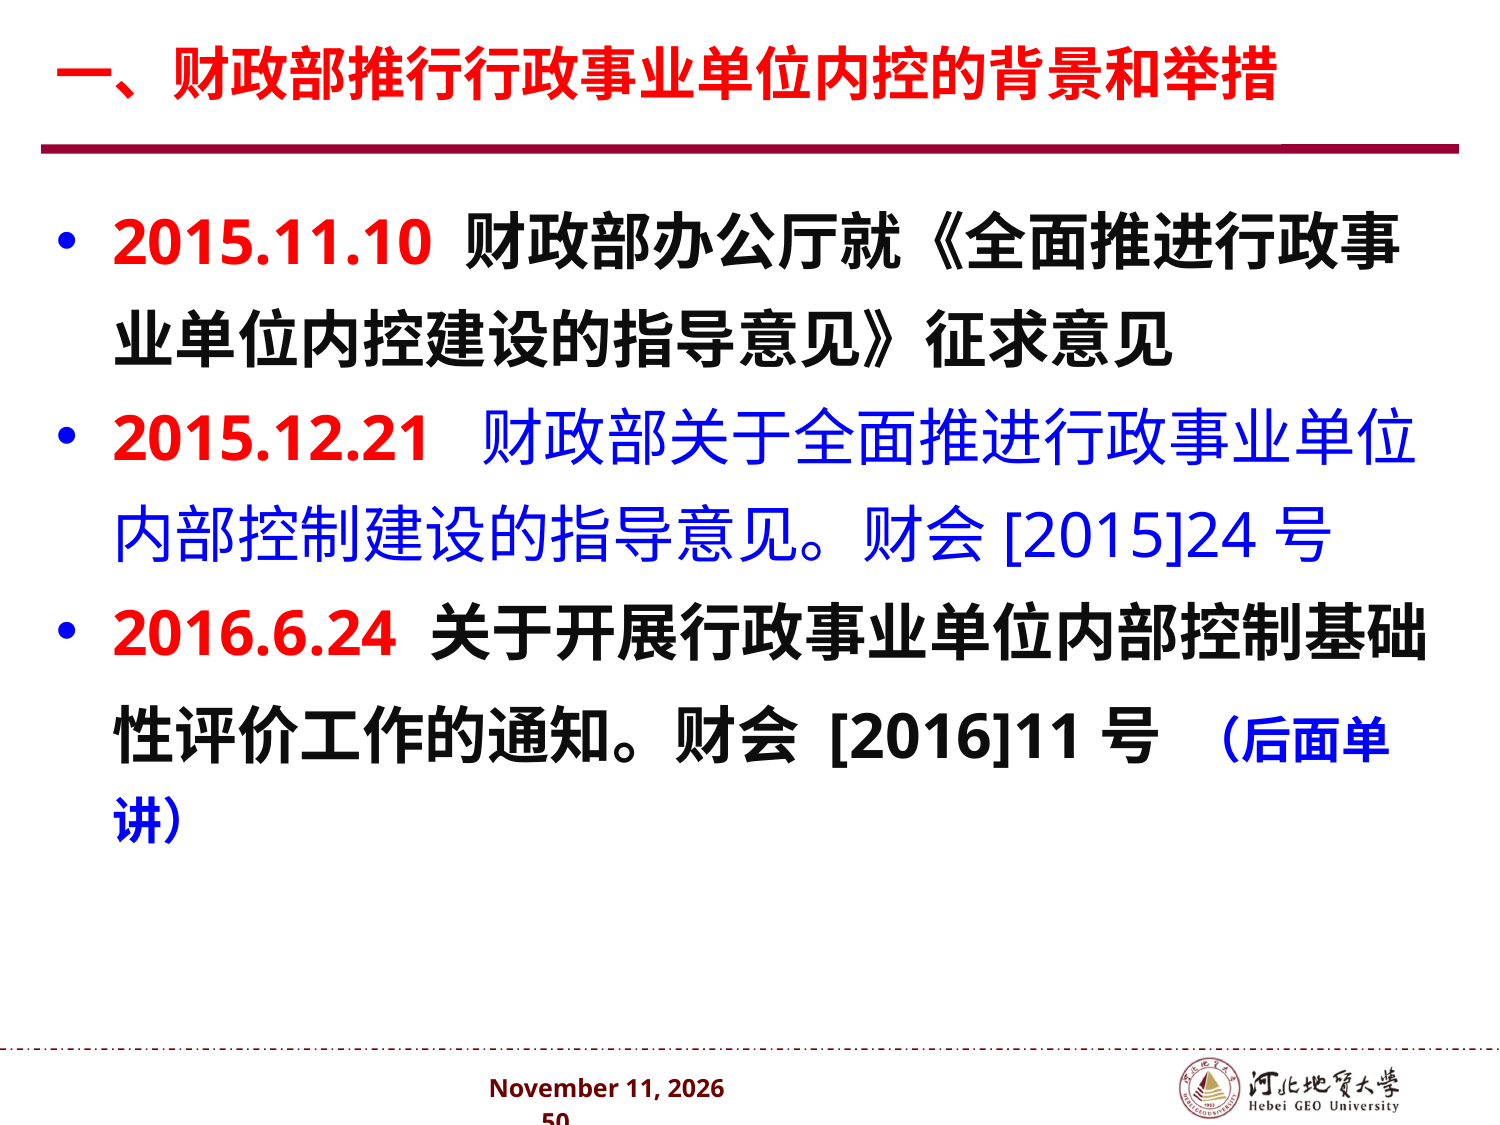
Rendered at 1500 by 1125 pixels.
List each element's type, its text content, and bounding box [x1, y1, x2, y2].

text_box 一、财政部推行行政事业单位内控的背景和举措 [41, 19, 1459, 126]
picture [1159, 1049, 1420, 1125]
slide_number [473, 1064, 990, 1109]
text_box 2015.11.10 财政部办公厅就《全面推进行政事业单位内控建设的指导意见》征求意见 2015.12.21 财政部关于全面推进行政事业单位内部控制建设的指导意见。财会[2015]24号 2016.6.24 关于开展行政事业单位内部控制基础性评价工作的通知。财会 [2016]11号 （后面单讲） [41, 172, 1459, 1035]
